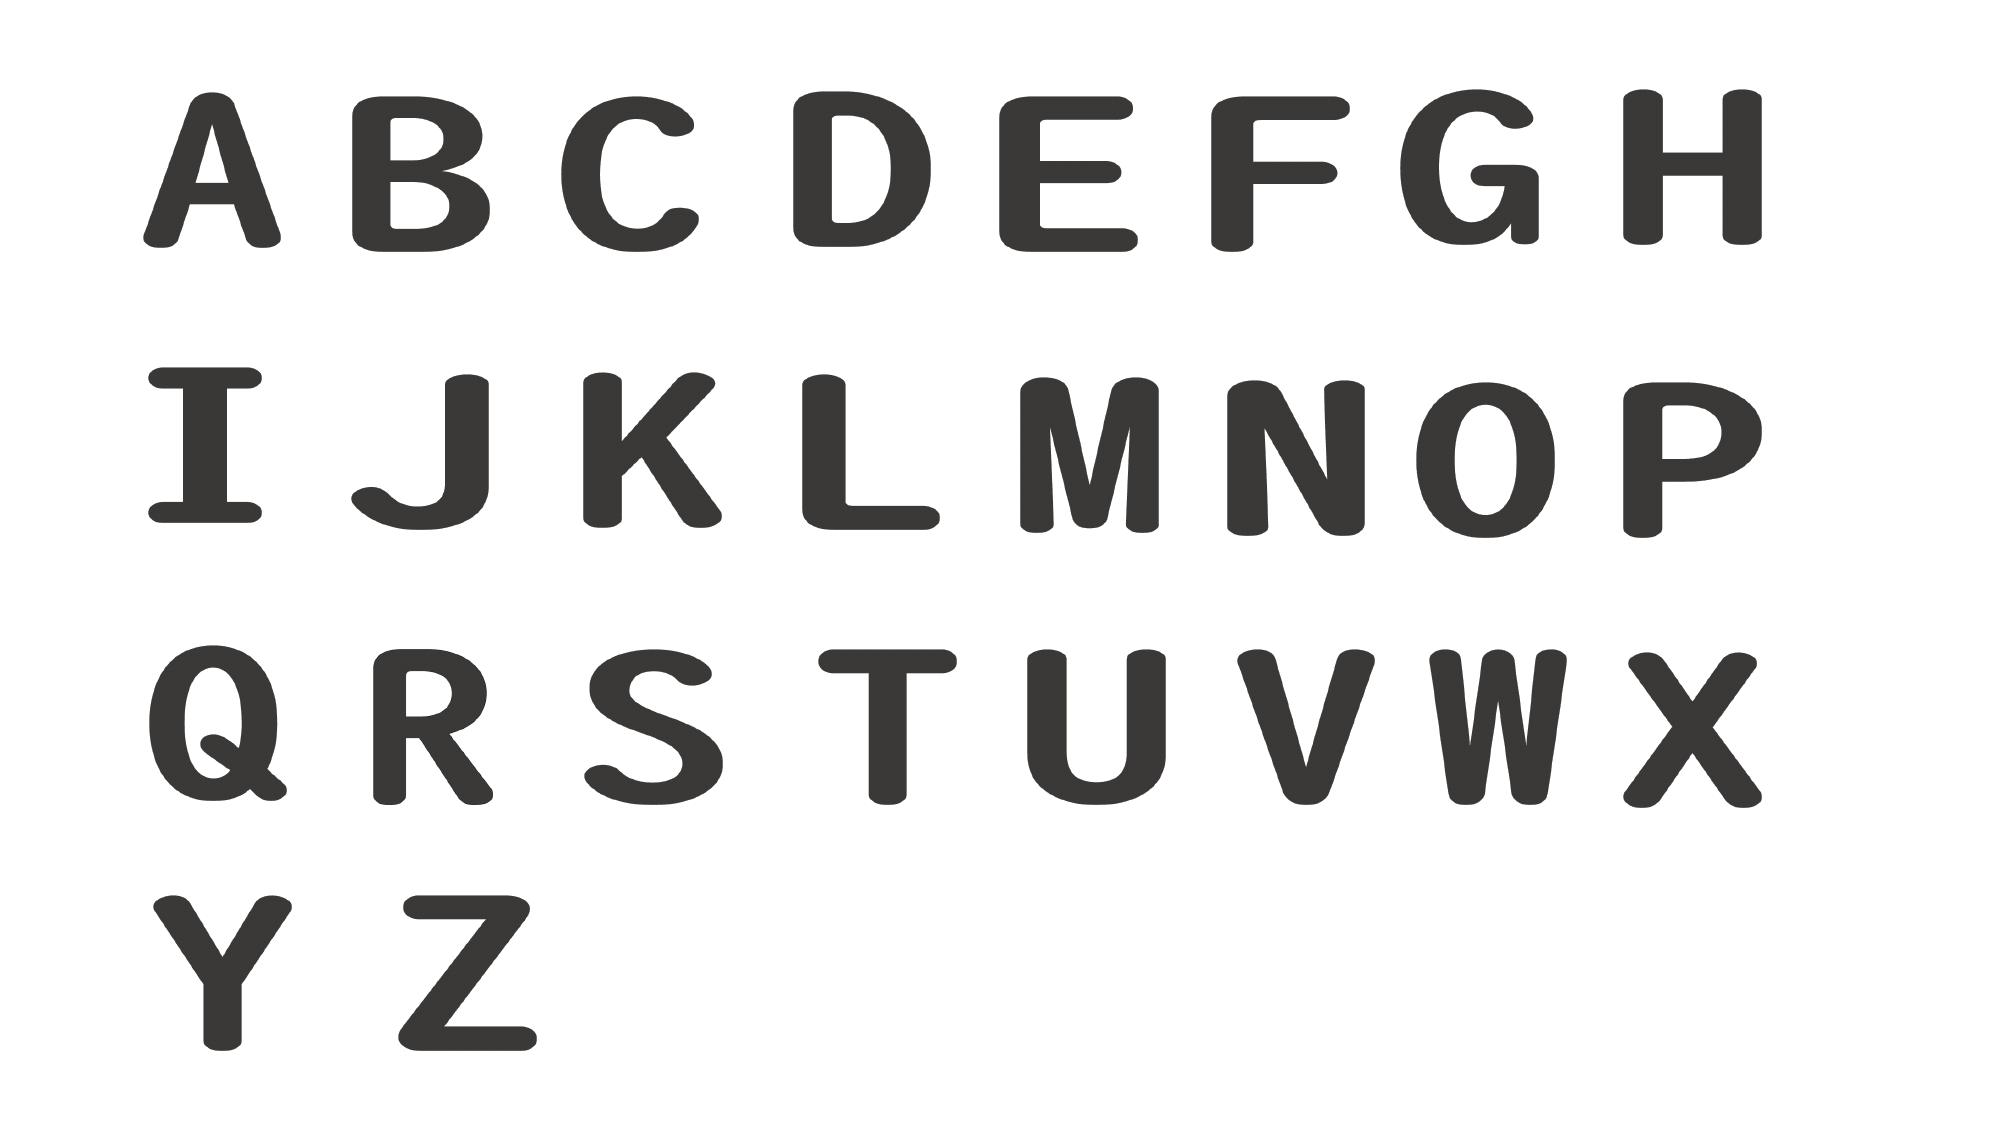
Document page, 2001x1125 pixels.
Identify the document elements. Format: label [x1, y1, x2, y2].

picture [1623, 652, 1762, 809]
picture [802, 374, 940, 530]
picture [398, 895, 537, 1051]
picture [153, 895, 292, 1051]
picture [1623, 89, 1762, 245]
picture [142, 92, 281, 248]
picture [352, 96, 490, 252]
picture [1416, 382, 1555, 538]
picture [1227, 380, 1365, 536]
picture [818, 649, 957, 805]
picture [1211, 96, 1350, 252]
picture [1020, 377, 1159, 533]
picture [1237, 649, 1375, 805]
picture [1428, 649, 1567, 805]
picture [1027, 649, 1166, 805]
picture [793, 91, 931, 247]
picture [1623, 382, 1762, 538]
picture [584, 649, 723, 805]
picture [373, 649, 493, 805]
picture [148, 367, 262, 523]
picture [1400, 89, 1539, 245]
picture [350, 374, 489, 530]
picture [583, 372, 722, 528]
picture [561, 96, 699, 252]
picture [149, 645, 287, 801]
picture [999, 96, 1138, 252]
